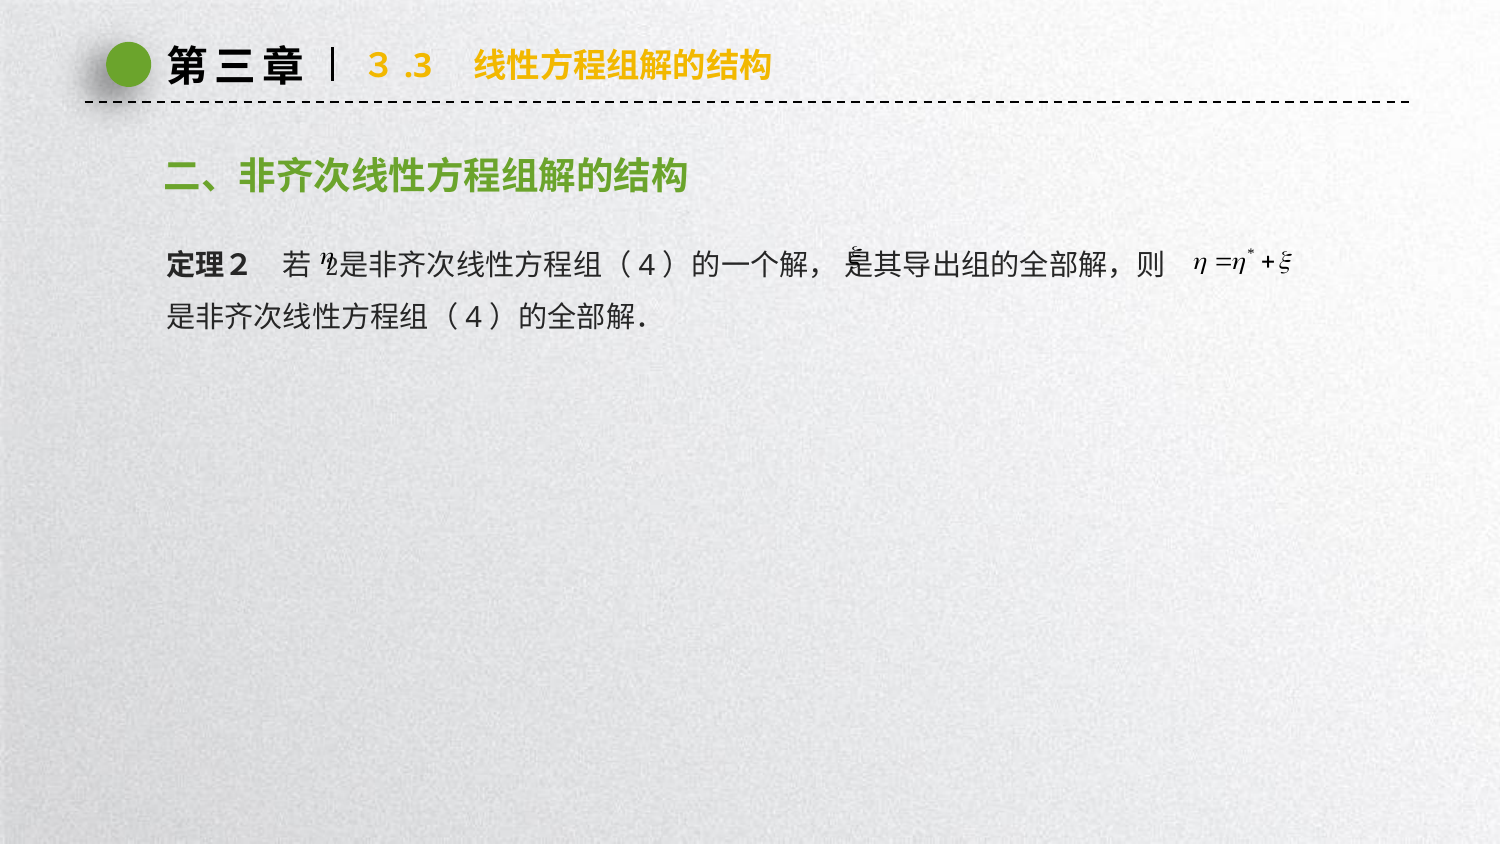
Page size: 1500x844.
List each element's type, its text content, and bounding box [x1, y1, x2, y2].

text_box [104, 39, 152, 90]
text_box 二、非齐次线性方程组解的结构 [148, 144, 1360, 205]
text_box 定理２ 若 是非齐次线性方程组（4）的一个解， 是其导出组的全部解，则 是非齐次线性方程组（4）的全部解． [151, 220, 1362, 341]
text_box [845, 241, 867, 275]
picture [0, 0, 1500, 844]
text_box 第三章 [152, 32, 320, 97]
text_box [1190, 242, 1298, 281]
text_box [317, 247, 339, 276]
text_box ３.3 线性方程组解的结构 [347, 37, 788, 92]
